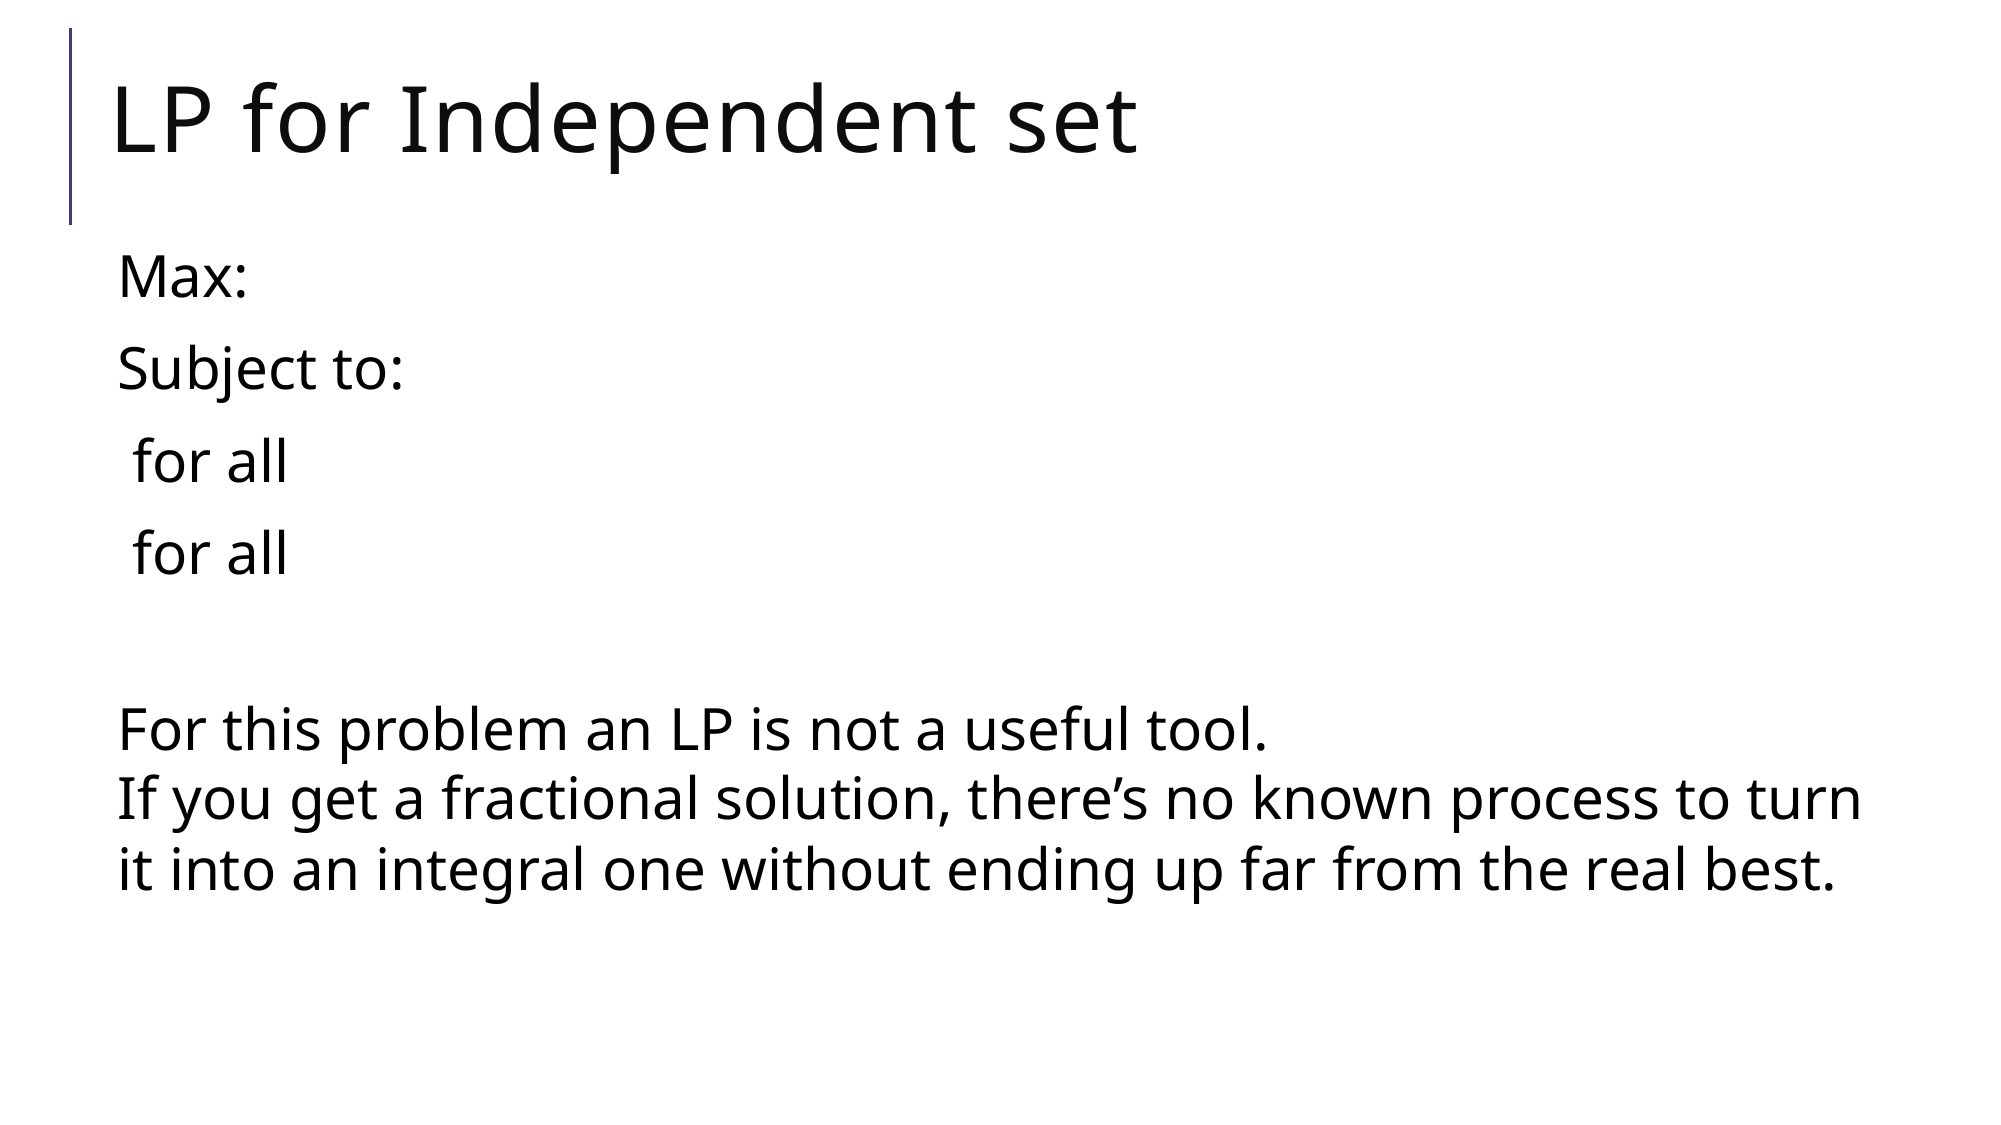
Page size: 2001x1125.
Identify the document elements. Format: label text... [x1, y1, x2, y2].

text_box For this problem an LP is not a useful tool. If you get a fractional solution, there’s no known process to turn it into an integral one without ending up far from the real best. [103, 684, 1897, 909]
title LP for Independent set [94, 43, 1930, 210]
